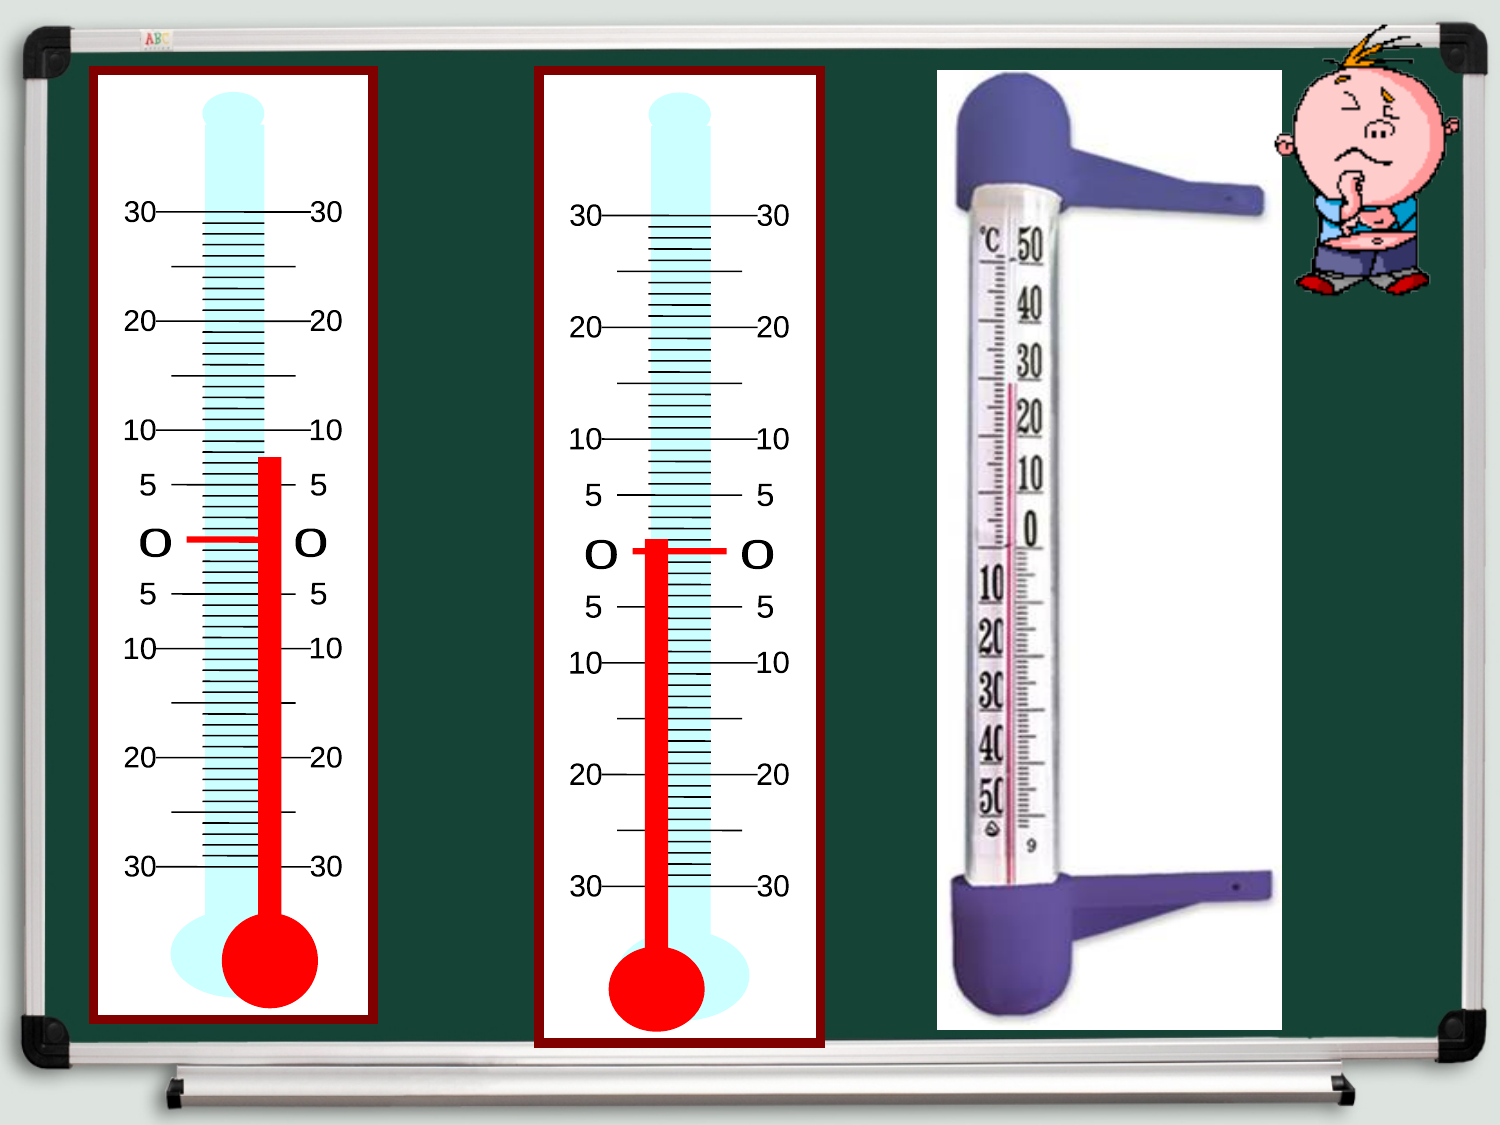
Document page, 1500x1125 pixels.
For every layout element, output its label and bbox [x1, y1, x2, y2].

picture [0, 0, 1500, 1125]
text_box [538, 70, 821, 1044]
text_box [609, 538, 705, 1032]
text_box [93, 70, 374, 1020]
text_box [222, 456, 318, 1008]
